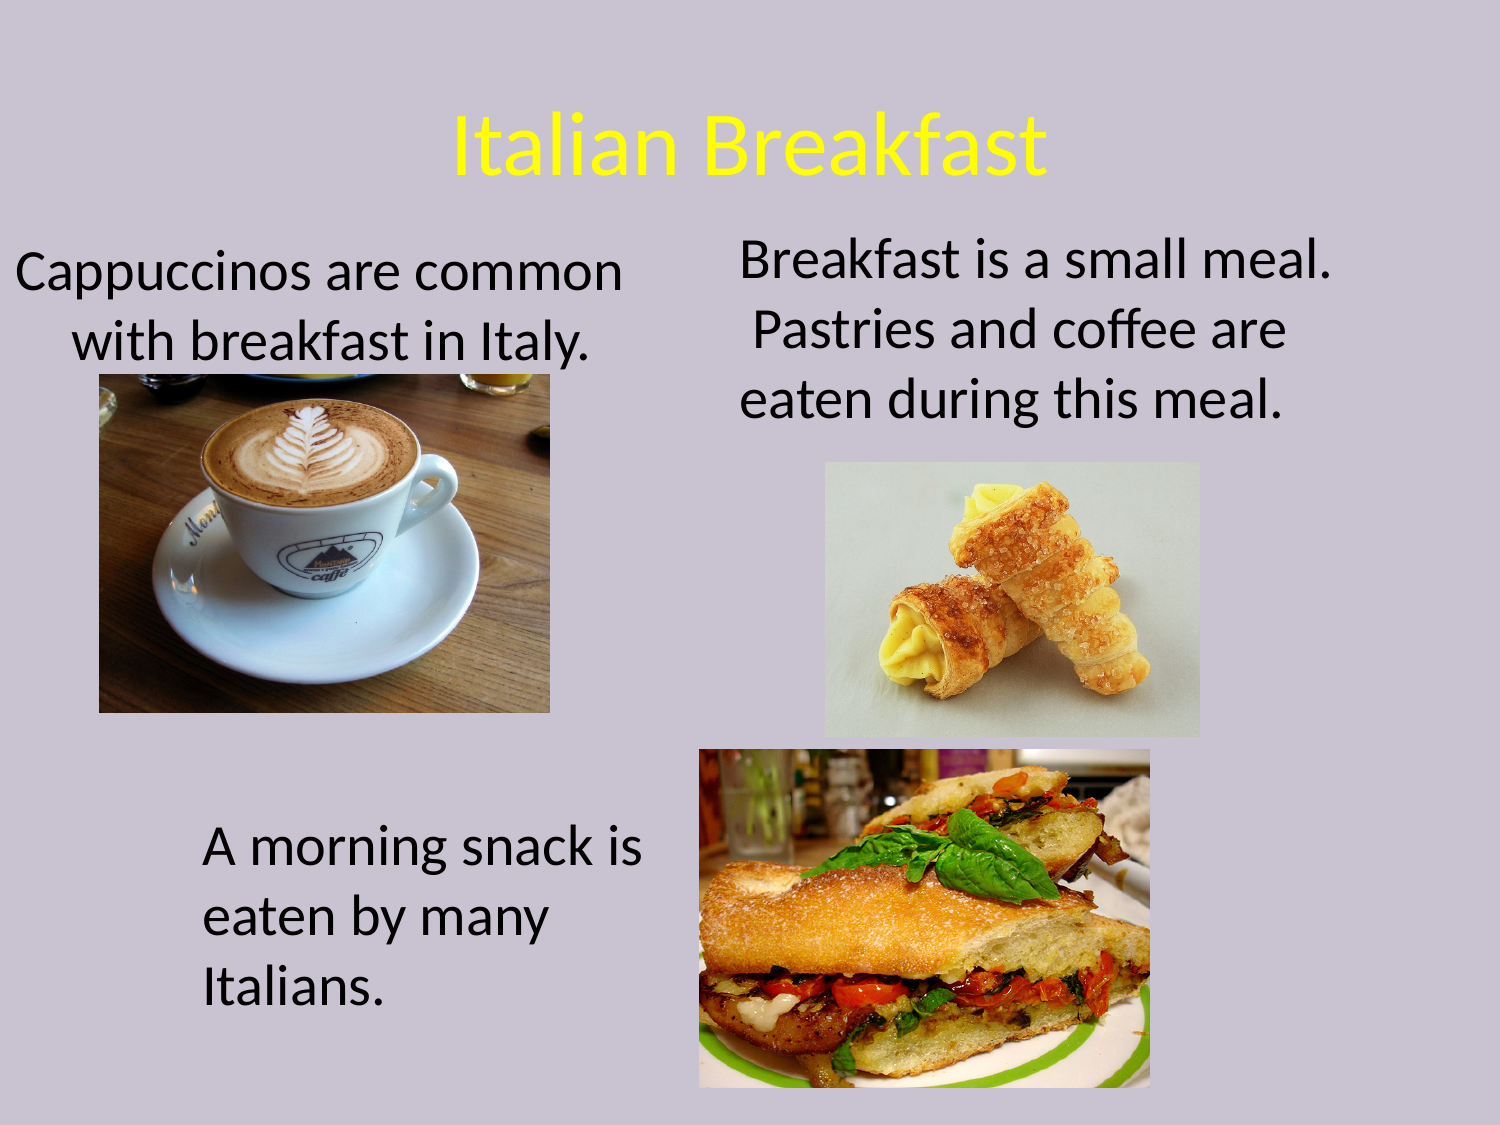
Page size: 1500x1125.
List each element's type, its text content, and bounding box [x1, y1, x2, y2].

picture [699, 749, 1151, 1088]
list Cappuccinos are common with breakfast in Italy. [0, 224, 663, 413]
picture [824, 462, 1201, 738]
picture [99, 374, 551, 713]
title Italian Breakfast [75, 45, 1425, 233]
text_box Breakfast is a small meal. Pastries and coffee are eaten during this meal. [725, 212, 1350, 438]
text_box A morning snack is eaten by many Italians. [187, 800, 694, 1025]
